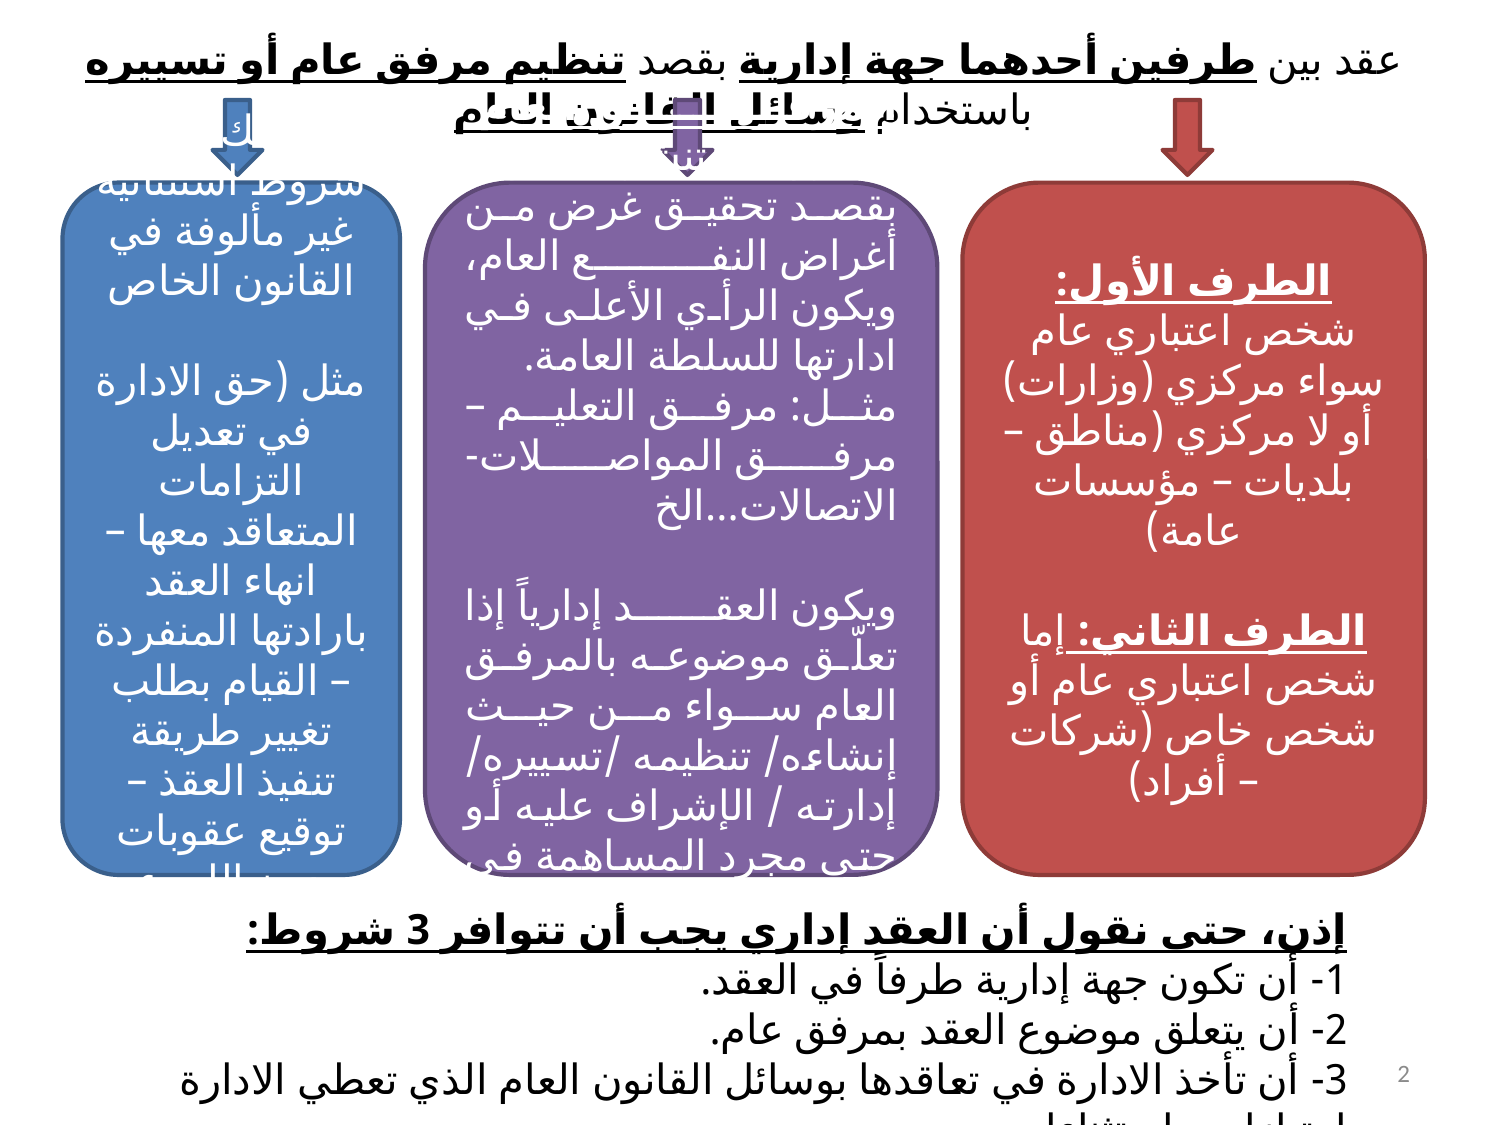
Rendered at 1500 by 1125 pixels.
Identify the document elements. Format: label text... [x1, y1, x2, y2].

text_box إذن، حتى نقول أن العقد إداري يجب أن تتوافر 3 شروط: 1- أن تكون جهة إدارية طرفاً في العقد. 2- أن يتعلق موضوع العقد بمرفق عام. 3- أن تأخذ الادارة في تعاقدها بوسائل القانون العام الذي تعطي الادارة امتيازات واستثناءات. [74, 895, 1363, 1125]
list عقد بين طرفين أحدهما جهة إدارية بقصد تنظيم مرفق عام أو تسييره باستخدام وسائل القانون العام [24, 24, 1463, 768]
text_box [660, 97, 715, 178]
text_box الطرف الأول: شخص اعتباري عام سواء مركزي (وزارات) أو لا مركزي (مناطق – بلديات – مؤسسات عامة) الطرف الثاني: إما شخص اعتباري عام أو شخص خاص (شركات – أفراد) [960, 180, 1428, 878]
slide_number 2 [1074, 1042, 1425, 1103]
text_box [1160, 97, 1215, 178]
text_box [210, 97, 265, 178]
text_box المرفق العام: مشروعات تنشئها الدولة بقصد تحقيق غرض من أغراض النفع العام، ويكون الرأي الأعلى في ادارتها للسلطة العامة. مثل: مرفق التعليم – مرفق المواصلات- الاتصالات...الخ ويكون العقد إدارياً إذا تعلّق موضوعه بالمرفق العام سواء من حيث إنشاءه/ تنظيمه /تسييره/ إدارته / الإشراف عليه أو حتى مجرد المساهمة في تسييره [422, 180, 940, 878]
text_box أي تملك الادارة شروط استثنائية غير مألوفة في القانون الخاص مثل (حق الادارة في تعديل التزامات المتعاقد معها – انهاء العقد بارادتها المنفردة – القيام بطلب تغيير طريقة تنفيذ العقذ – توقيع عقوبات دون اللجوء للقضاء) [60, 180, 403, 878]
